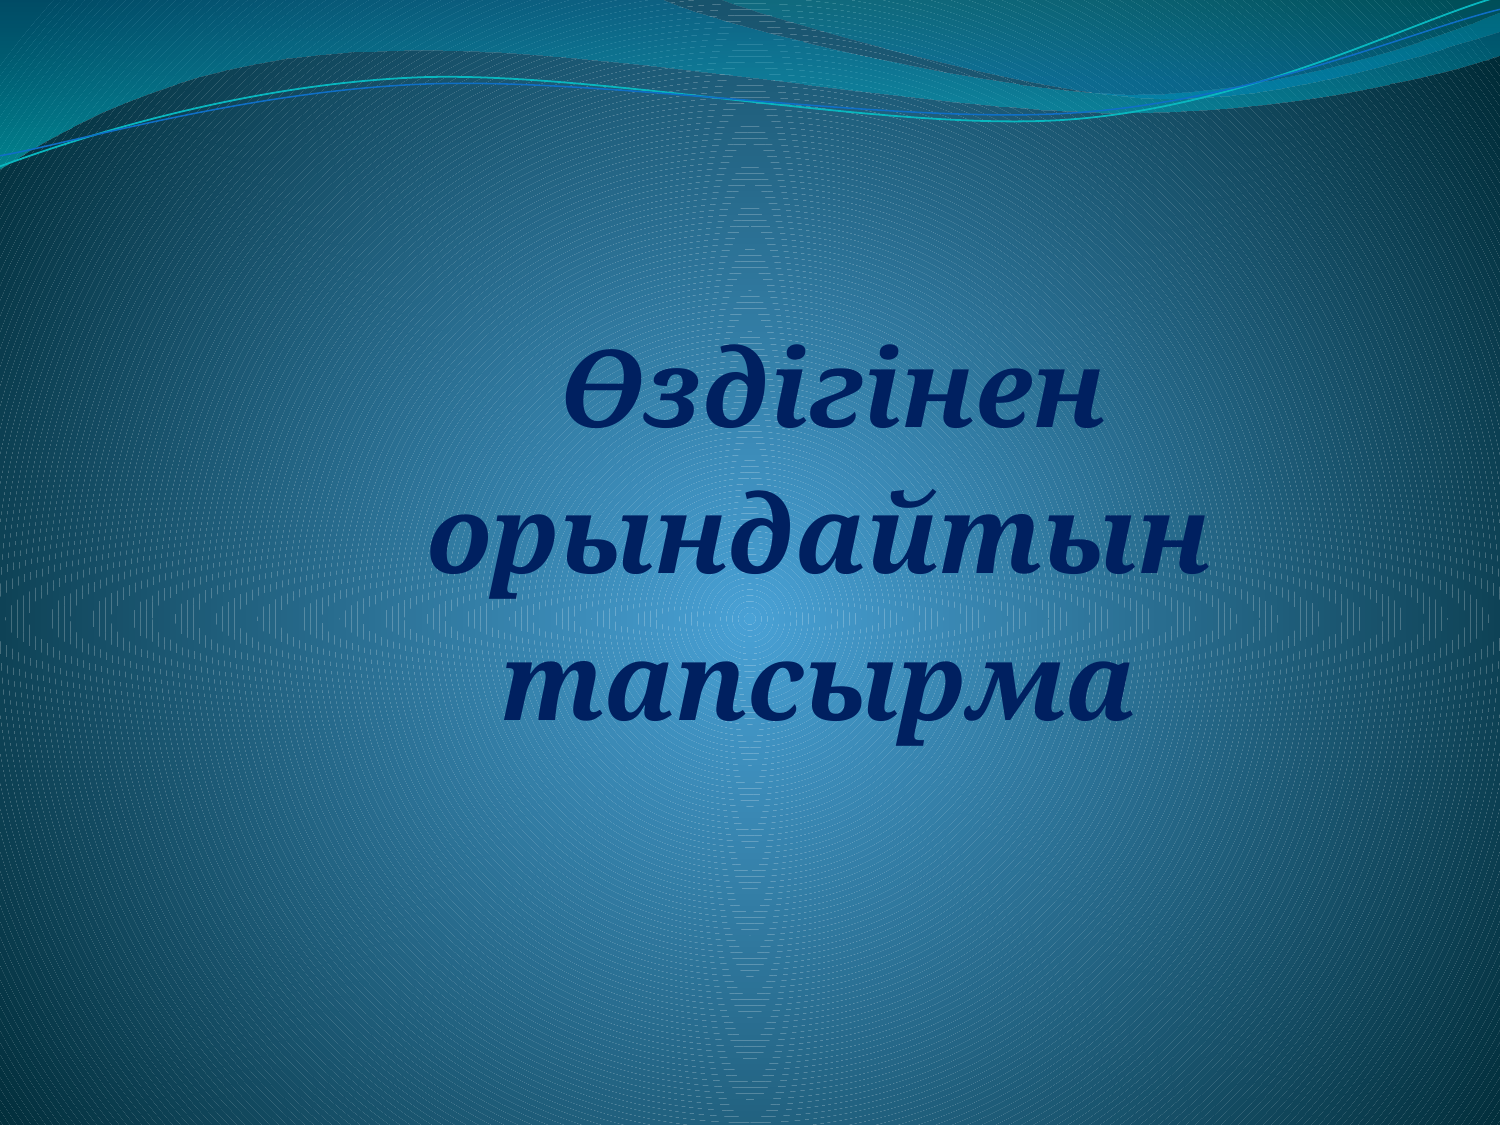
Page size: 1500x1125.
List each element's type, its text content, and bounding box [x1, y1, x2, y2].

subtitle Өздігінен орындайтын тапсырма [257, 304, 1390, 762]
